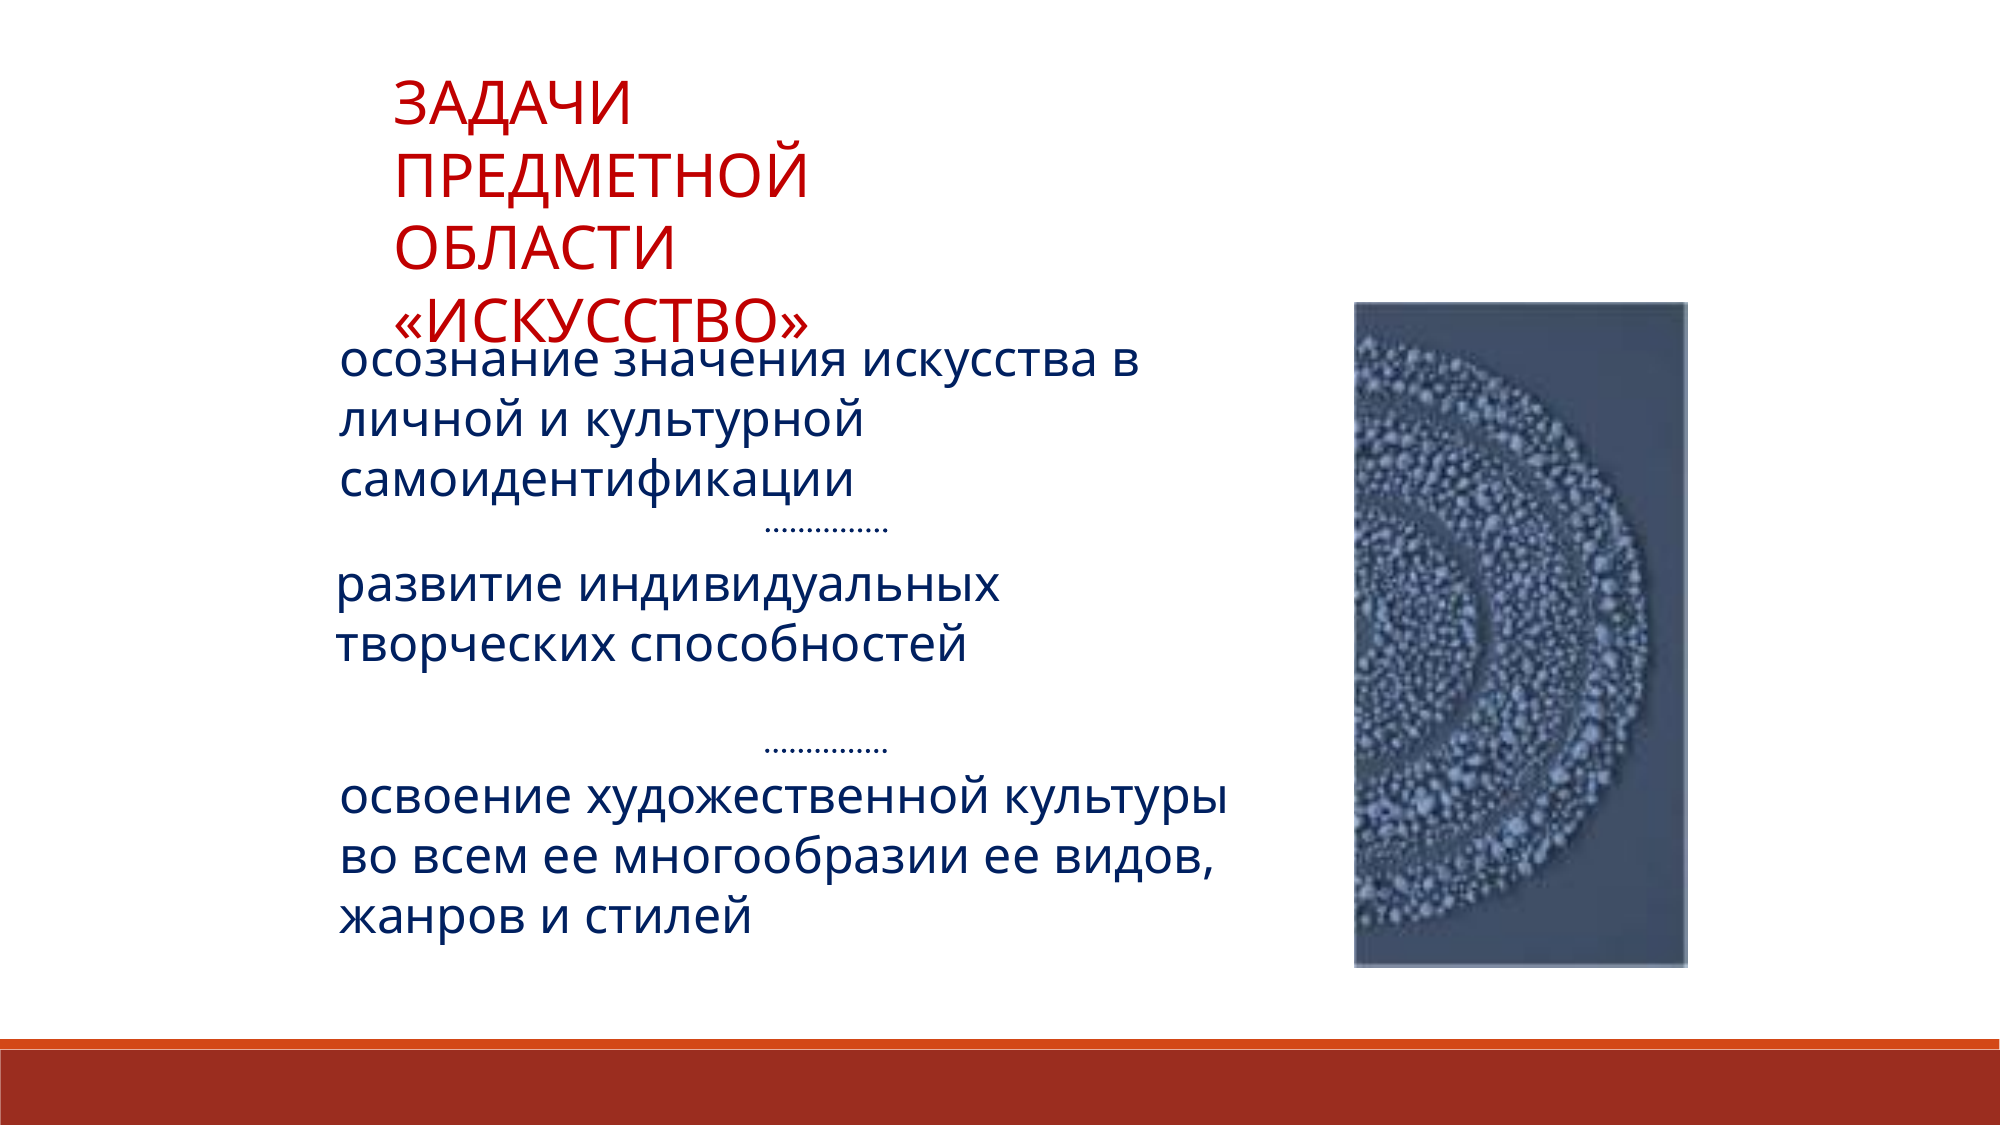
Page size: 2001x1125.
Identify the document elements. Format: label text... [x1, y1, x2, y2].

text_box осознание значения искусства в личной и культурной самоидентификации [324, 318, 1314, 514]
text_box ЗАДАЧИ ПРЕДМЕТНОЙ ОБЛАСТИ «ИСКУССТВО» [379, 56, 1058, 318]
picture [1353, 301, 1689, 968]
text_box развитие индивидуальных творческих способностей [320, 543, 1289, 679]
text_box освоение художественной культуры во всем ее многообразии ее видов, жанров и стилей [324, 755, 1284, 951]
